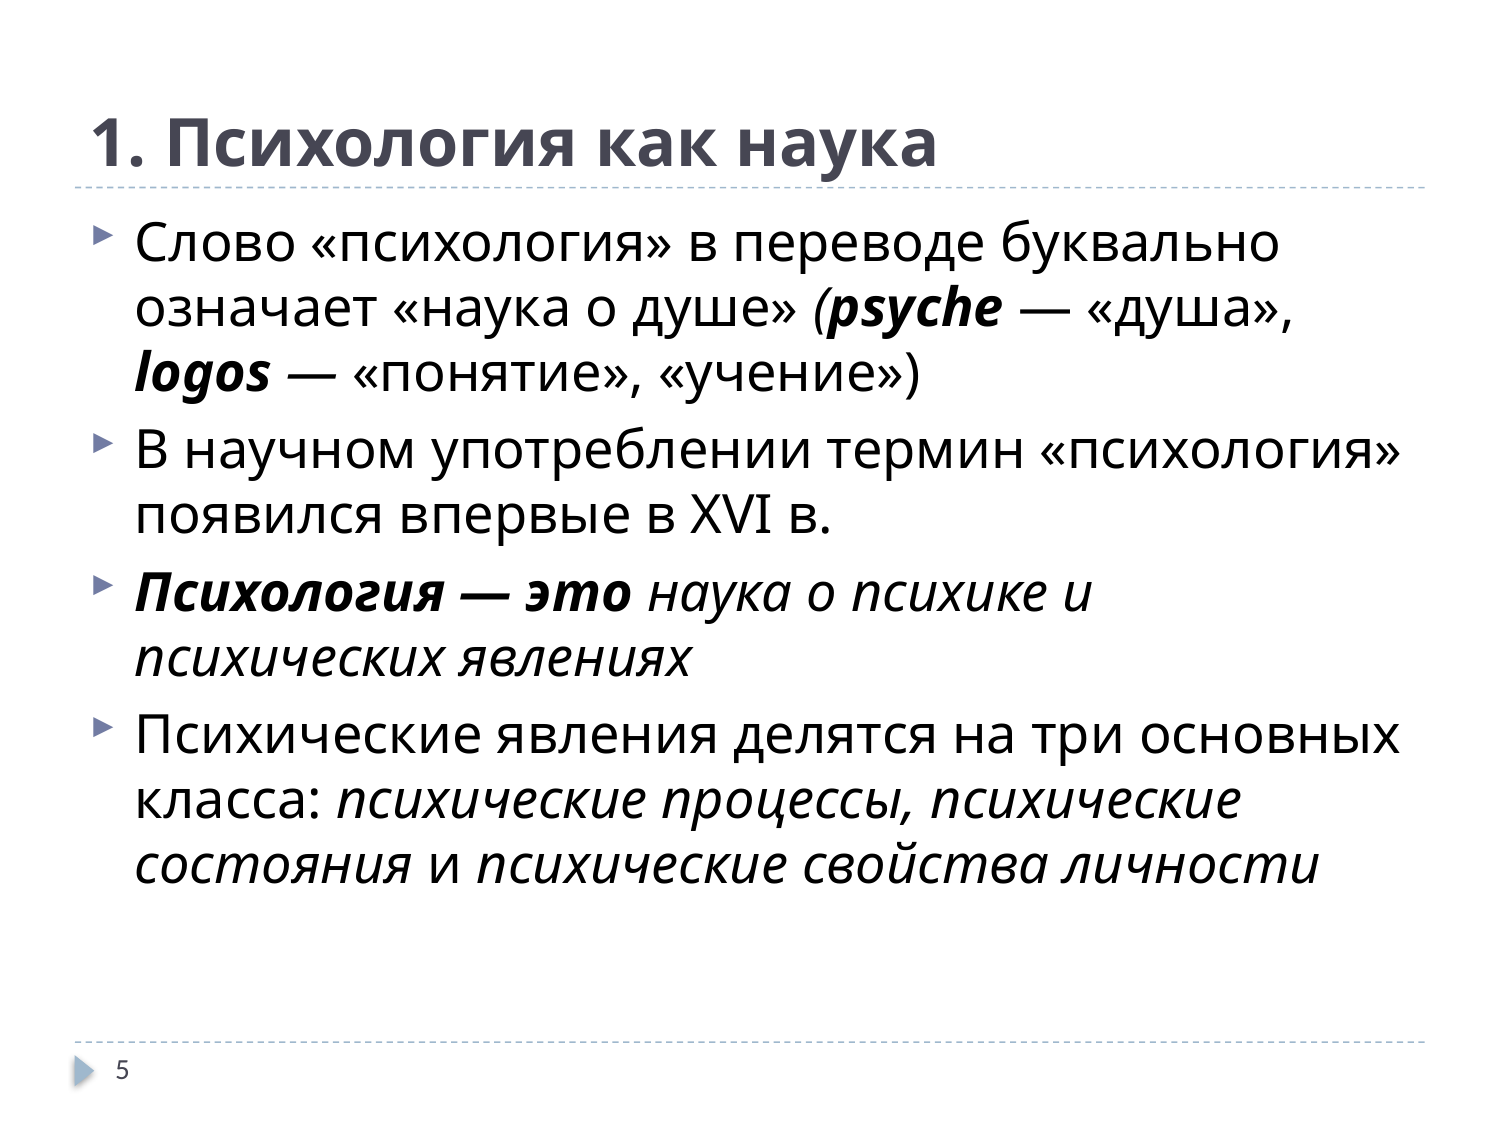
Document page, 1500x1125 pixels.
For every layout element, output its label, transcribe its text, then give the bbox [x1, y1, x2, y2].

title 1. Психология как наука [75, 24, 1425, 188]
list Слово «психология» в переводе буквально означает «наука о душе» (psyche — «душа», logos — «понятие», «учение») В научном употреблении термин «психология» появился впервые в XVI в. Психология — это наука о психике и психических явлениях Психические явления делятся на три основных класса: психические процессы, психические состояния и психические свойства личности [75, 200, 1425, 1010]
slide_number 5 [100, 1042, 426, 1103]
